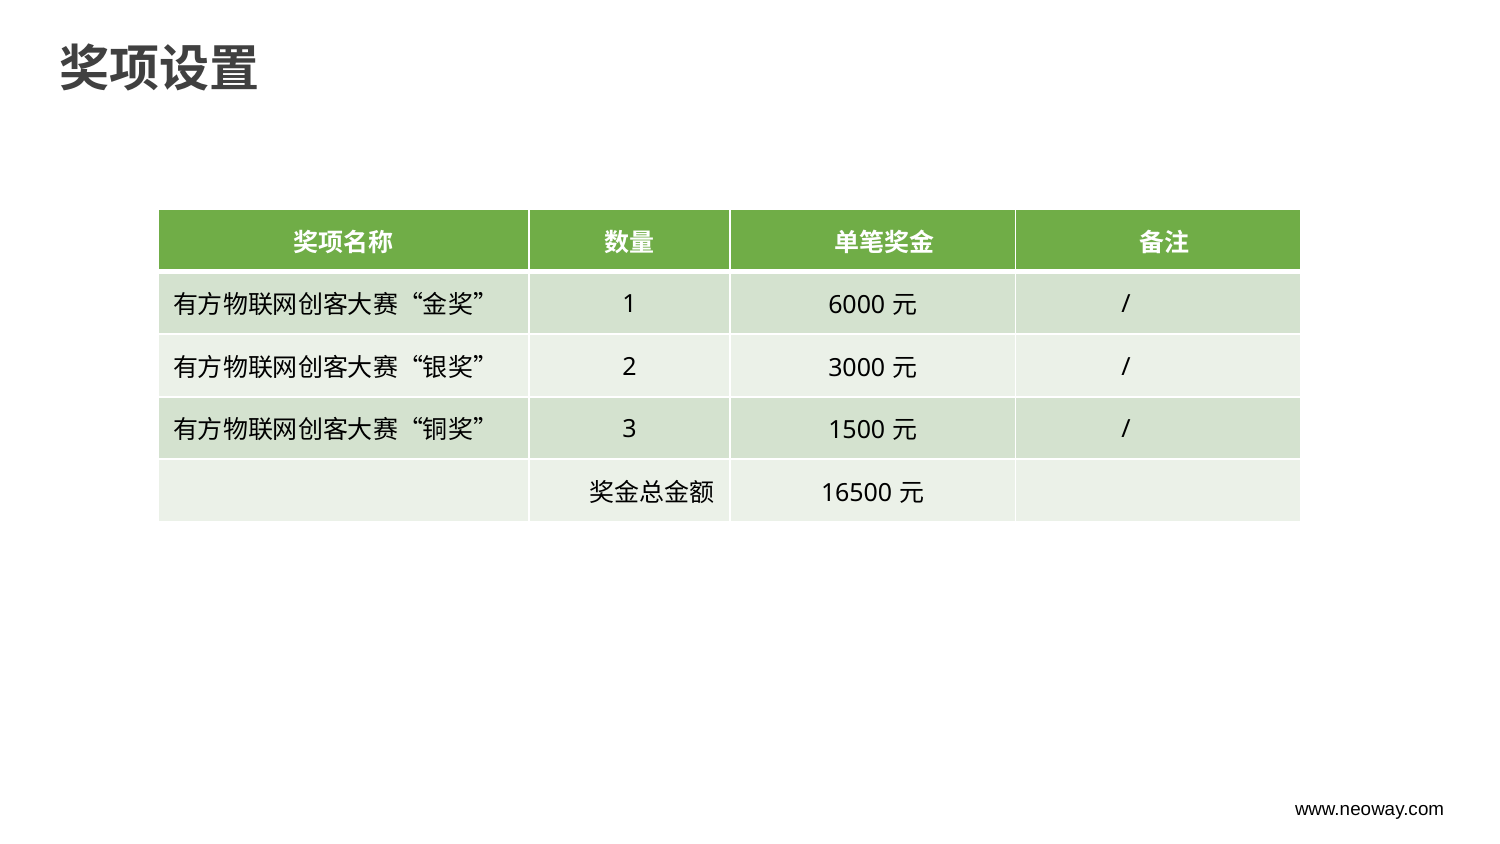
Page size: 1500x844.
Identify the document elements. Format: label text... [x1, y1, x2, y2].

table_cell 有方物联网创客大赛“银奖” [159, 335, 528, 396]
table_cell 3000元 [731, 335, 1015, 396]
table_cell 有方物联网创客大赛“金奖” [159, 274, 528, 333]
table_header 奖项名称 [159, 210, 528, 269]
table_cell 1 [530, 274, 729, 333]
table_cell 16500元 [731, 460, 1015, 521]
table_cell / [1016, 274, 1300, 333]
table_cell 1500元 [731, 398, 1015, 458]
text_box 奖项设置 [46, 30, 273, 103]
table_cell / [1016, 398, 1300, 458]
table_cell [159, 460, 528, 521]
table_cell 有方物联网创客大赛“铜奖” [159, 398, 528, 458]
table_header 备注 [1016, 210, 1300, 269]
table_cell 3 [530, 398, 729, 458]
table_cell 6000元 [731, 274, 1015, 333]
table_header 数量 [530, 210, 729, 269]
table_header 单笔奖金 [731, 210, 1015, 269]
table_cell / [1016, 335, 1300, 396]
table_cell [1016, 460, 1300, 521]
table_cell 奖金总金额 [530, 460, 729, 521]
table_cell 2 [530, 335, 729, 396]
